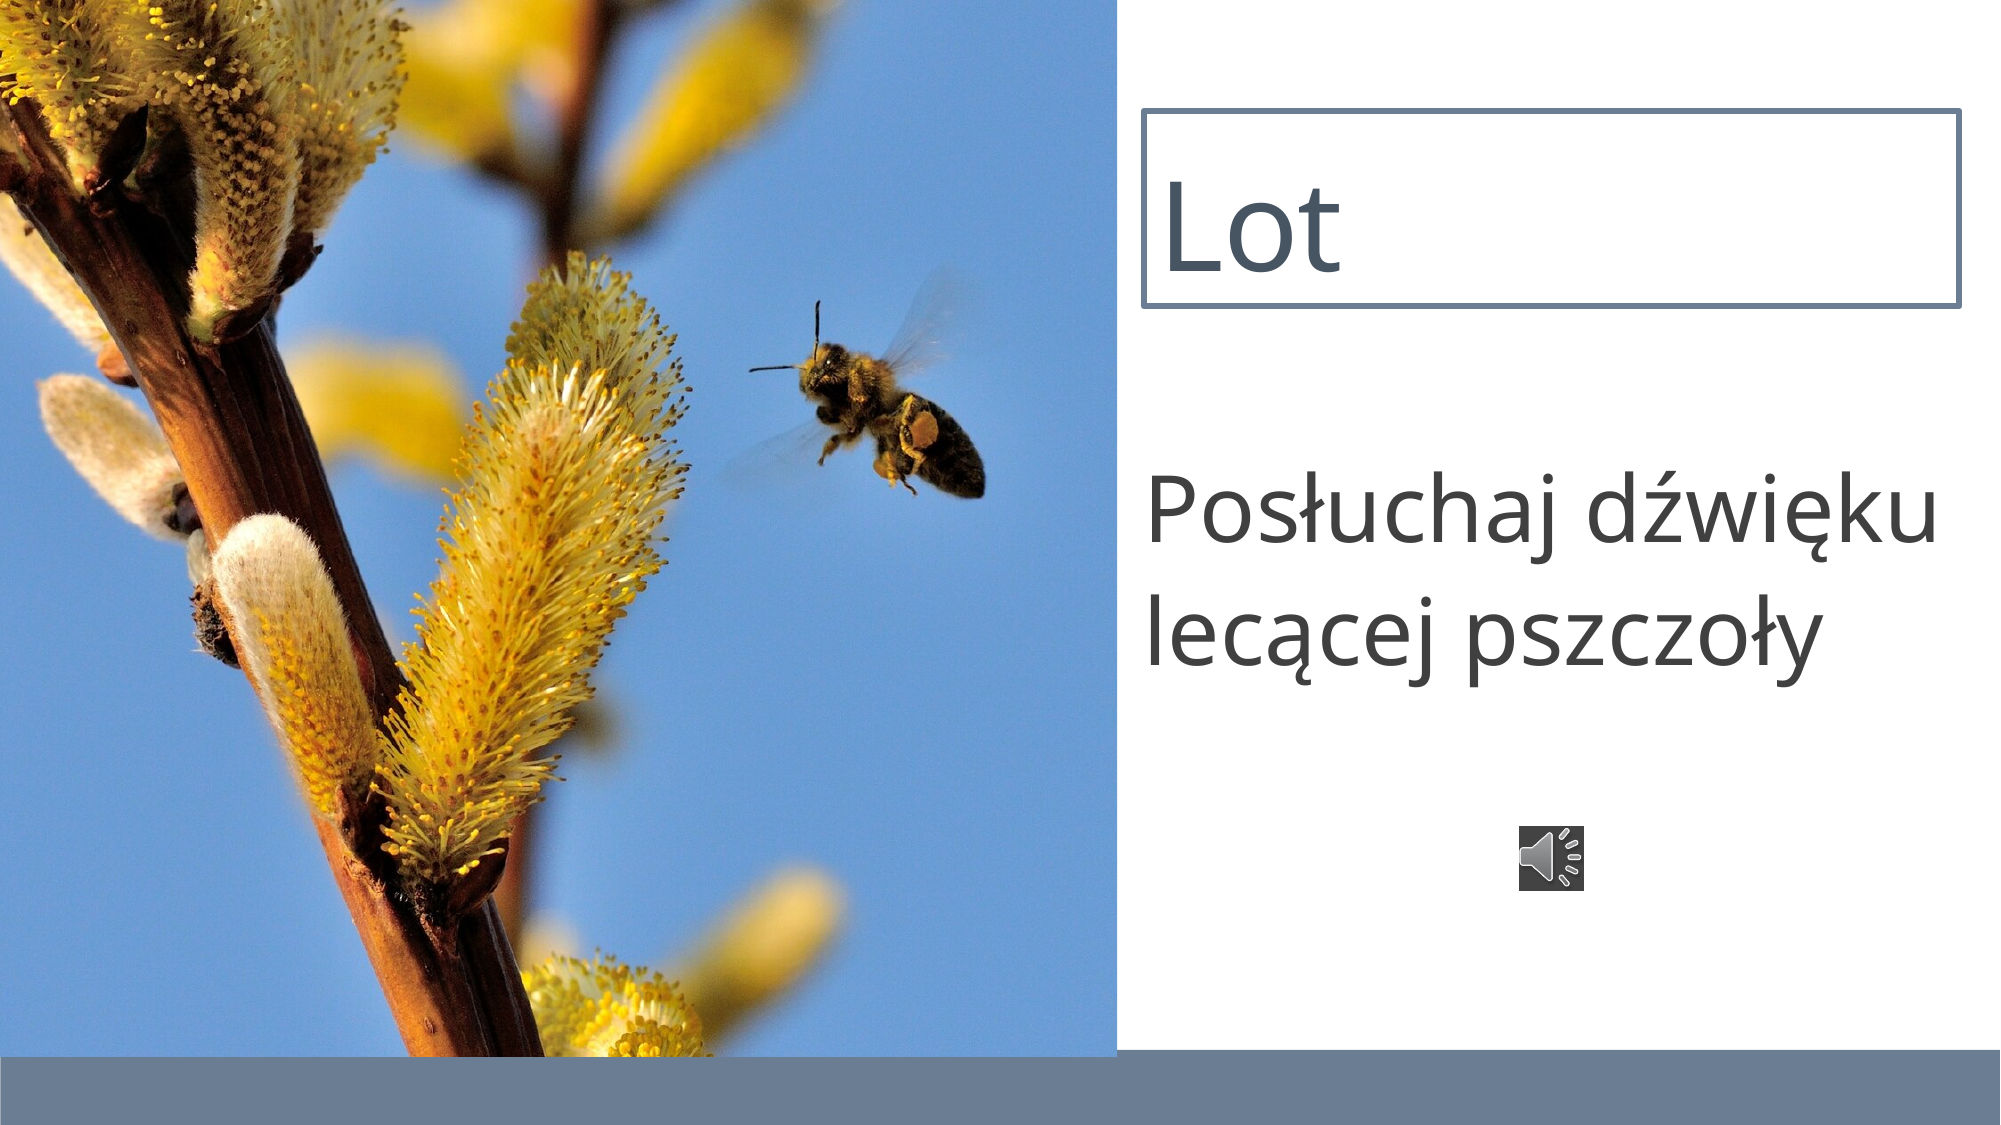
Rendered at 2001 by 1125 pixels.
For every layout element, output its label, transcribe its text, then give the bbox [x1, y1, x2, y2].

title Lot [1143, 110, 1960, 307]
picture [1517, 825, 1586, 893]
picture [0, 0, 1118, 1057]
list Posłuchaj dźwięku lecącej pszczoły [1143, 431, 1960, 796]
